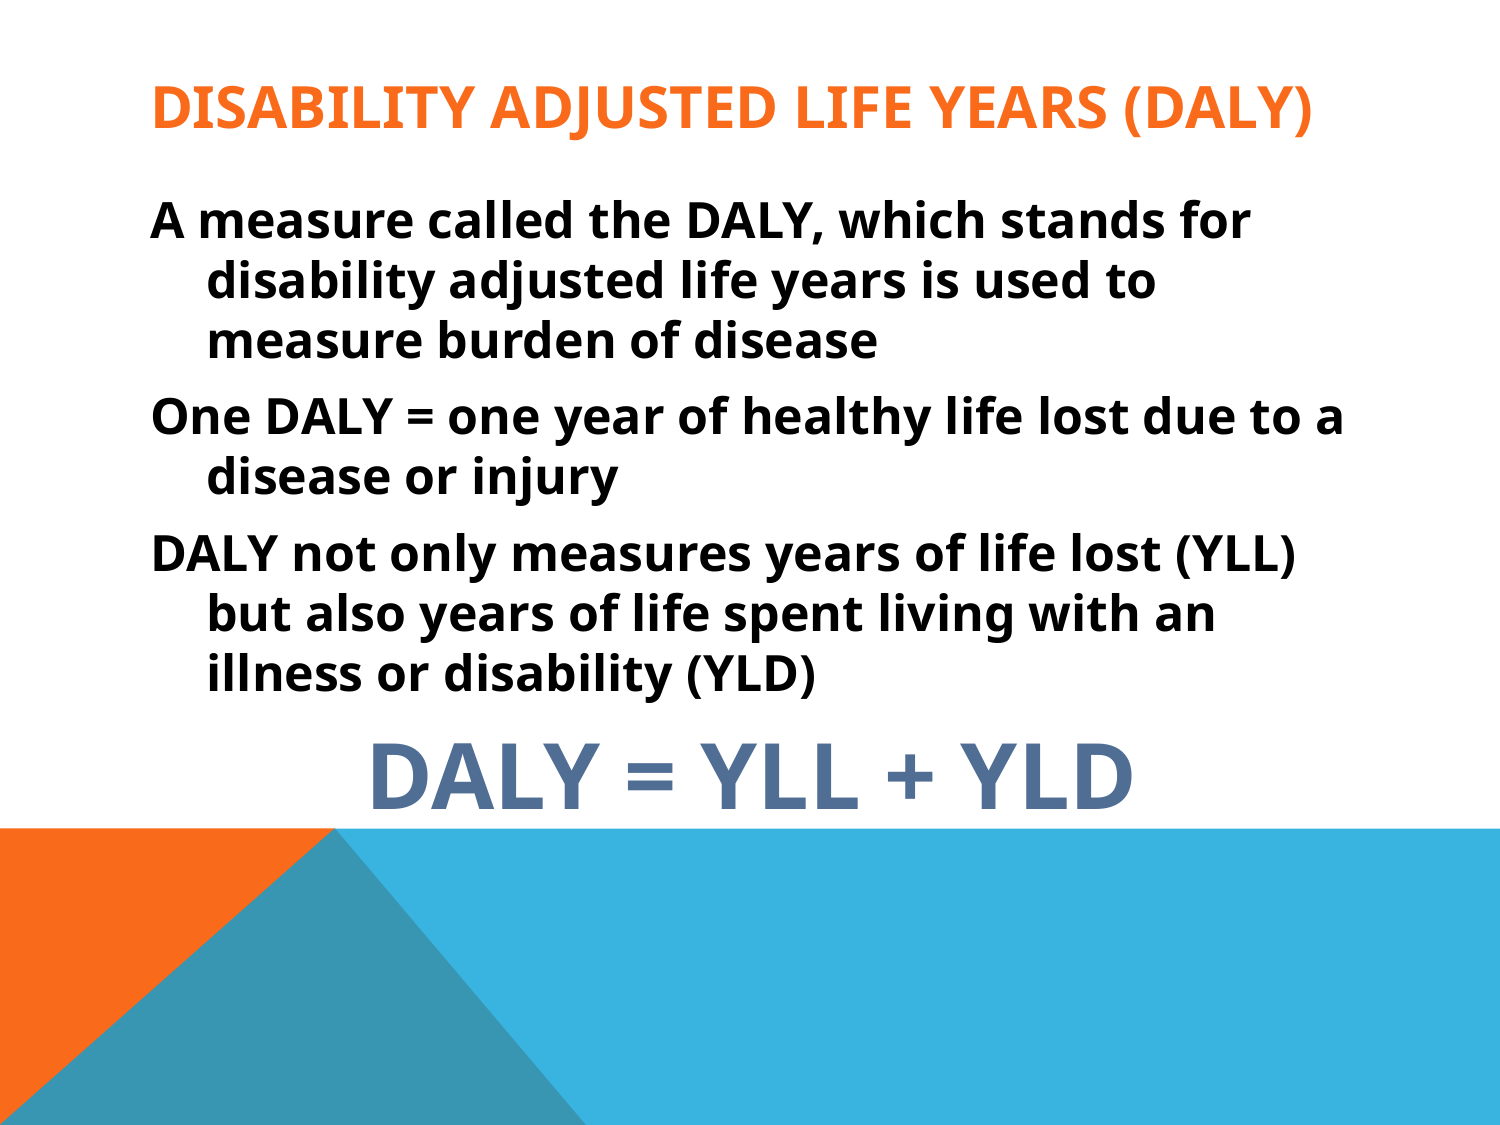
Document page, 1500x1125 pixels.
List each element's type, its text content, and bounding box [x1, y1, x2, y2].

list A measure called the DALY, which stands for disability adjusted life years is used to measure burden of disease One DALY = one year of healthy life lost due to a disease or injury DALY not only measures years of life lost (YLL) but also years of life spent living with an illness or disability (YLD) DALY = YLL + YLD [135, 180, 1369, 768]
title disability adjusted life years (DALY) [135, 60, 1369, 150]
